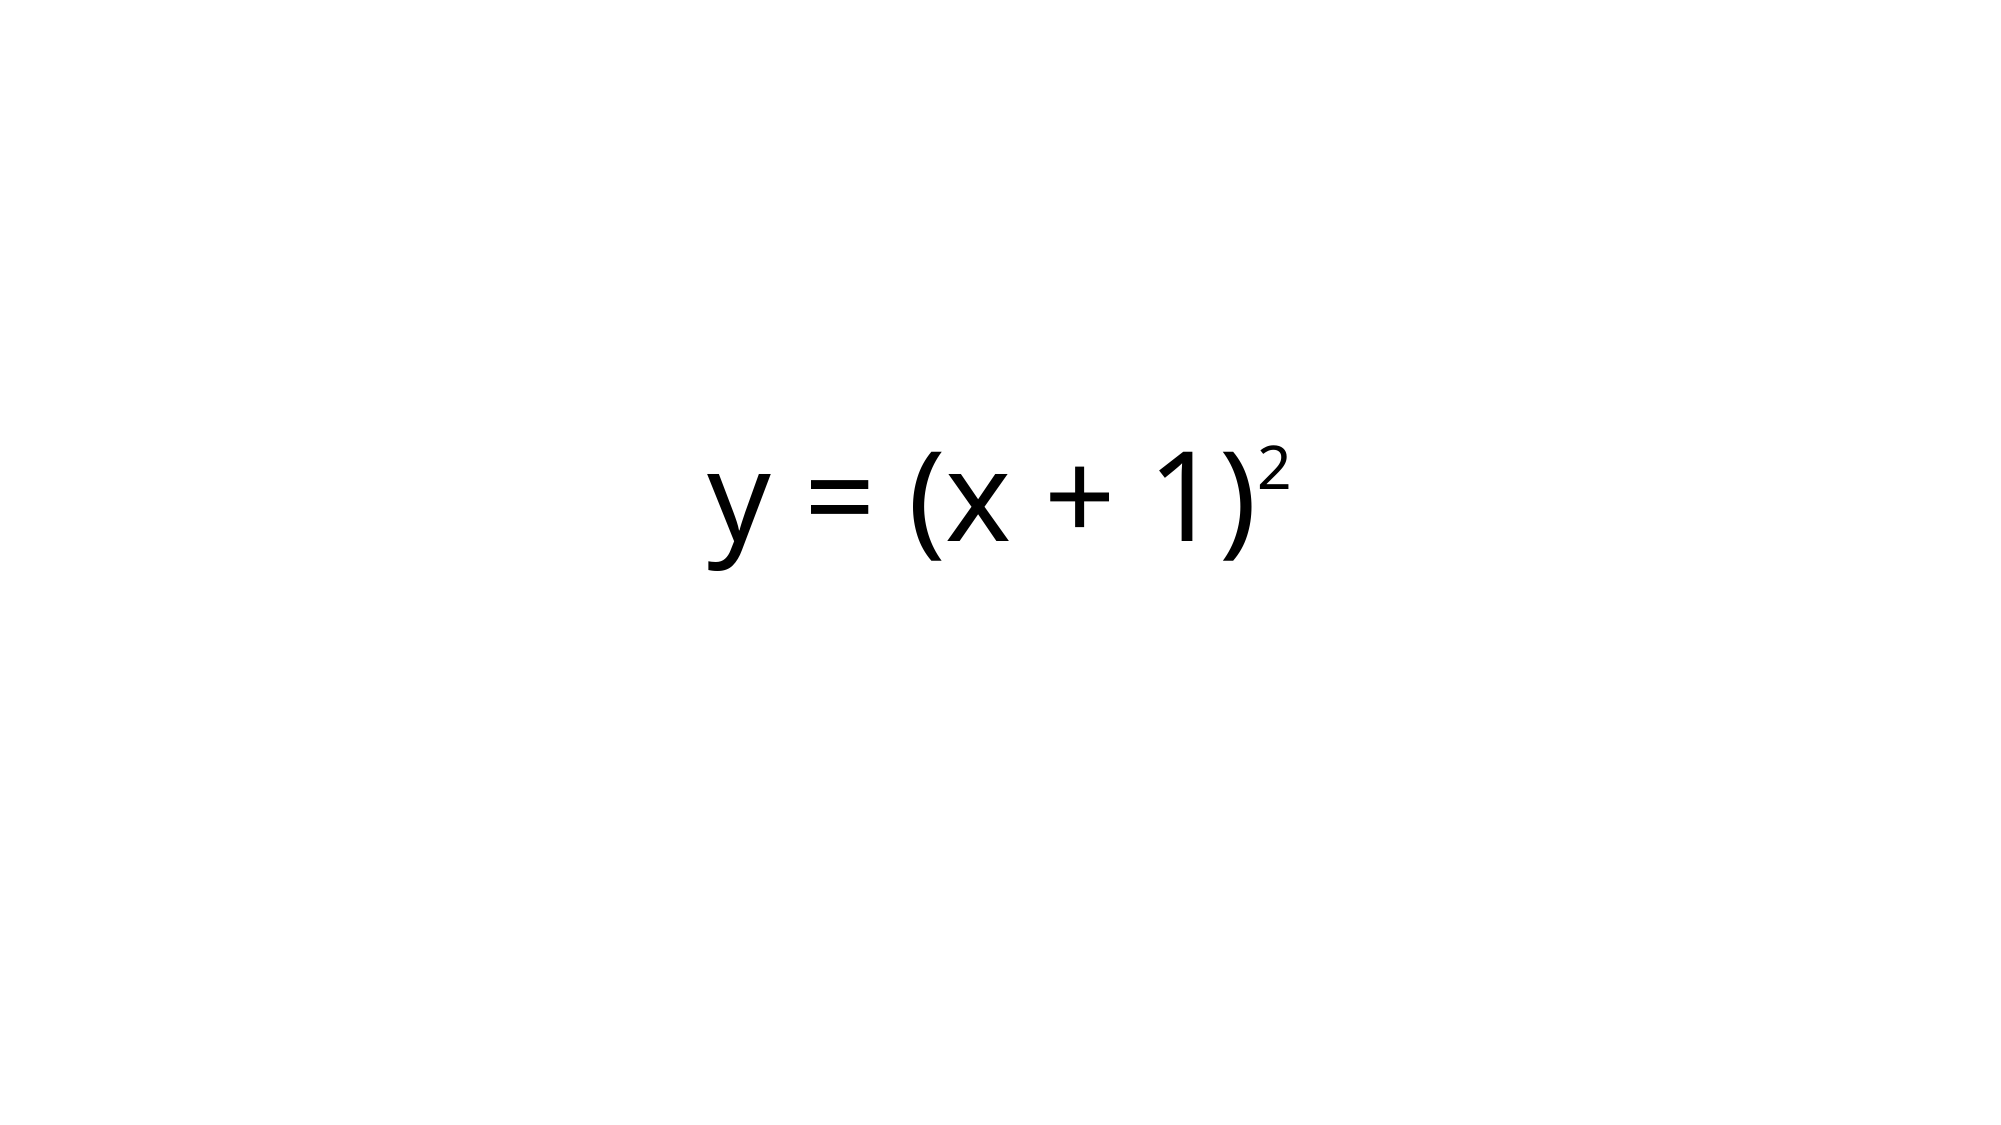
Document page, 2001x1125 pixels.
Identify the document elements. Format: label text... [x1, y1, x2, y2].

title y = (x + 1)2 [249, 184, 1750, 576]
